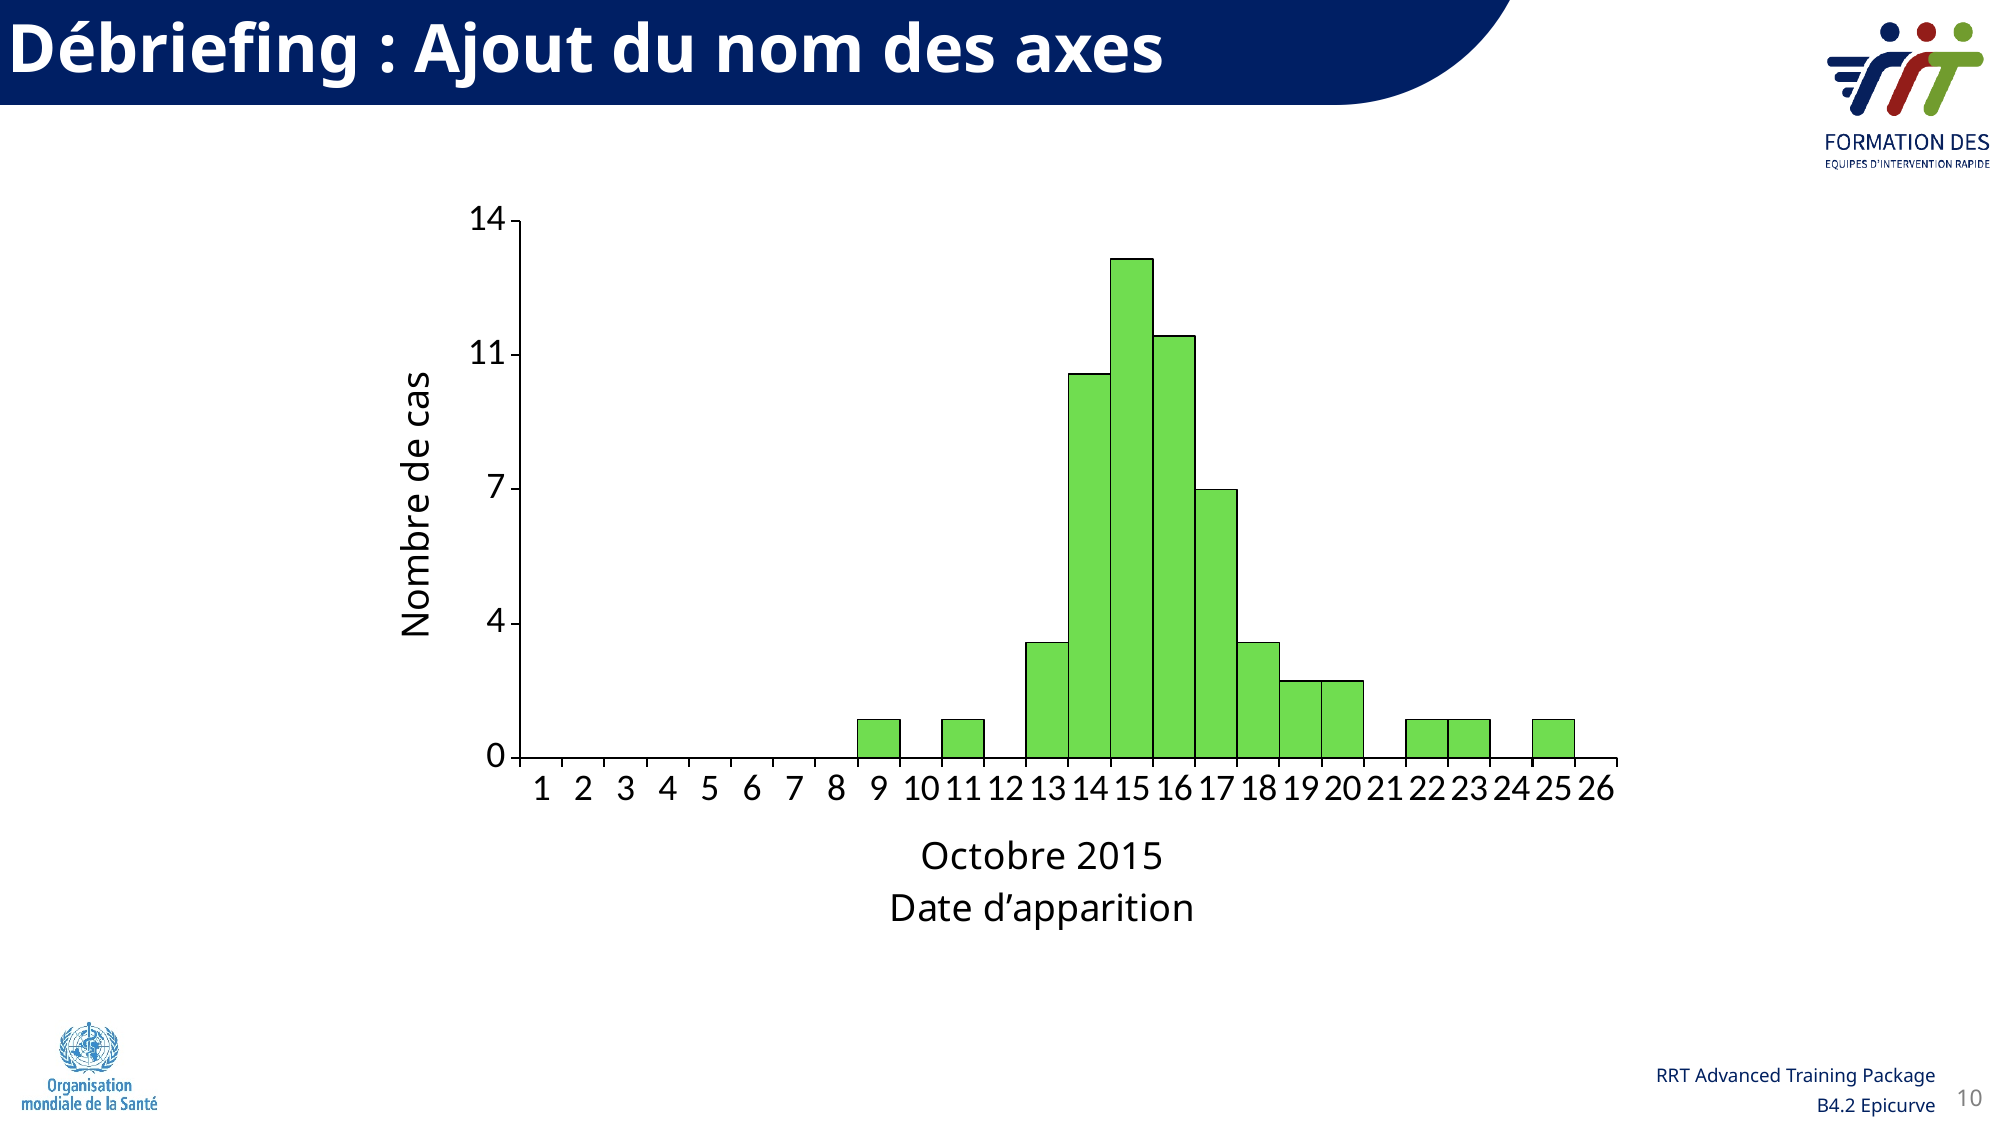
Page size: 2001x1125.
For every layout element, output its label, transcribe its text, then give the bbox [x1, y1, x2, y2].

chart [376, 181, 1624, 944]
text_box Débriefing : Ajout du nom des axes [0, 0, 1800, 102]
picture [20, 1020, 158, 1111]
picture [1825, 21, 1990, 170]
